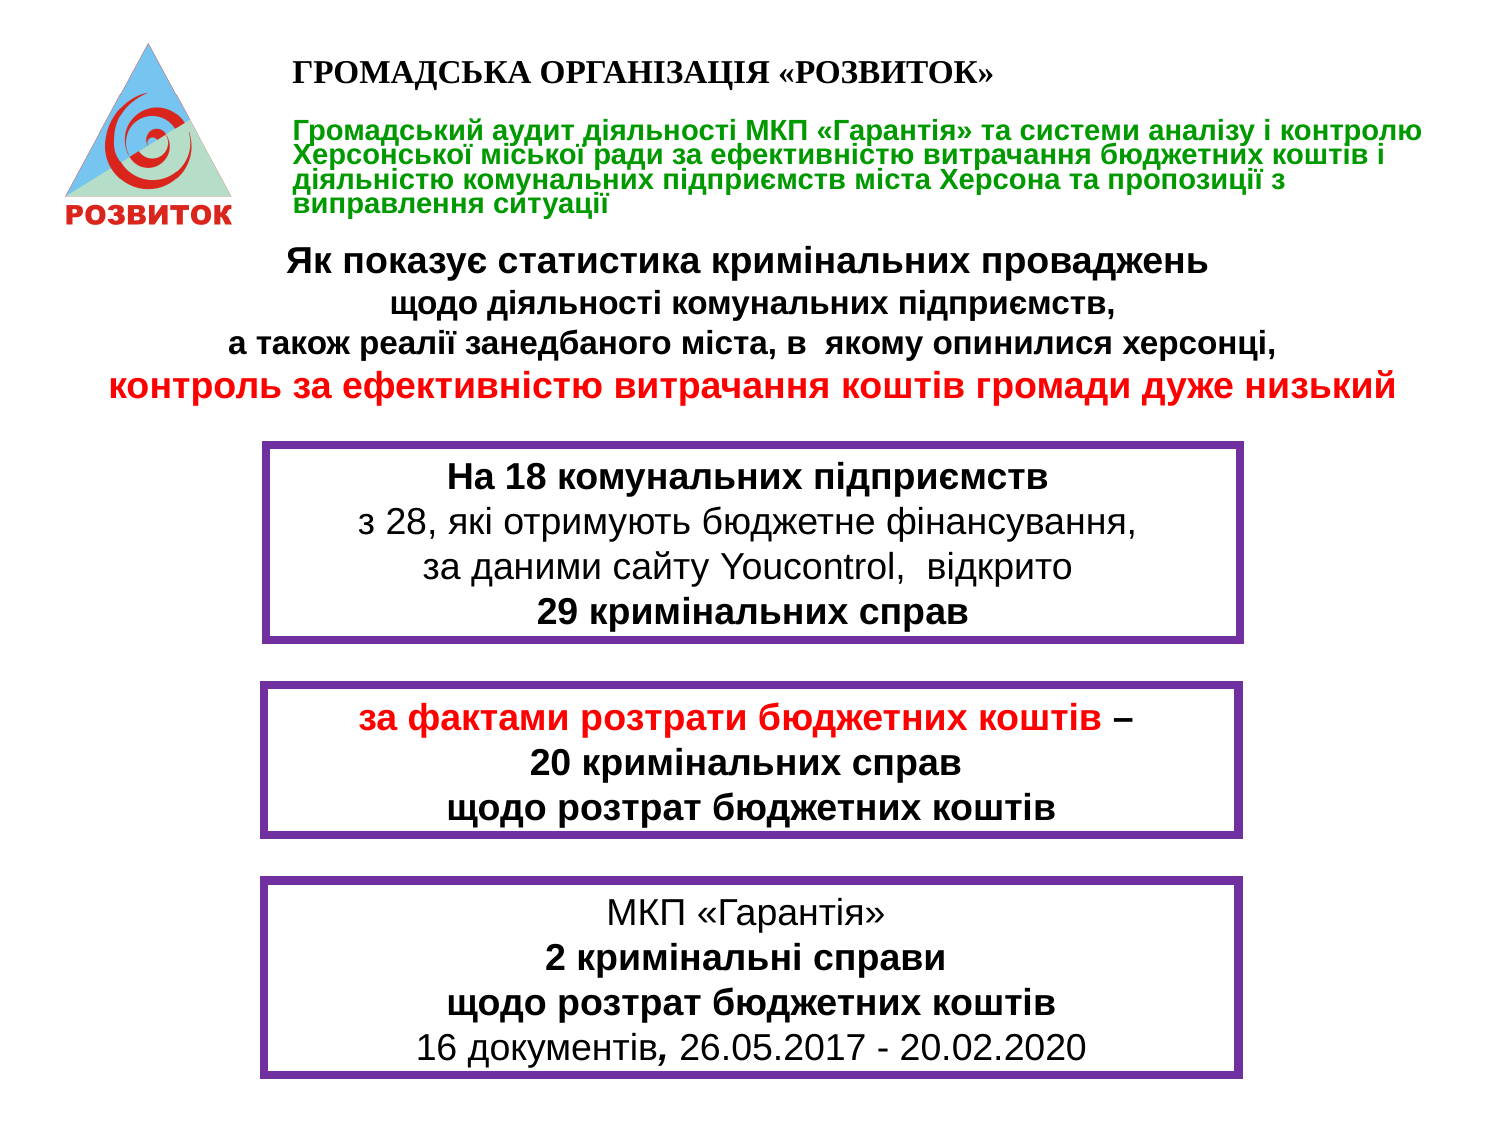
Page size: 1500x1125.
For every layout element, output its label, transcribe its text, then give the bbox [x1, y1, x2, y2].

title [64, 42, 232, 225]
text_box ГРОМАДСЬКА ОРГАНІЗАЦІЯ «РОЗВИТОК» [277, 37, 1341, 90]
text_box за фактами розтрати бюджетних коштів – 20 кримінальних справ щодо розтрат бюджетних коштів [264, 685, 1239, 836]
text_box Як показує статистика кримінальних проваджень щодо діяльності комунальних підприємств, а також реалії занедбаного міста, в якому опинилися херсонці, контроль за ефективністю витрачання коштів громади дуже низький [32, 228, 1474, 414]
subtitle Громадський аудит діяльності МКП «Гарантія» та системи аналізу і контролю Херсонської міської ради за ефективністю витрачання бюджетних коштів і діяльністю комунальних підприємств міста Херсона та пропозиції з виправлення ситуації [277, 113, 1459, 221]
text_box На 18 комунальних підприємств з 28, які отримують бюджетне фінансування, за даними сайту Youcontrol, відкрито 29 кримінальних справ [265, 445, 1241, 640]
text_box МКП «Гарантія» 2 кримінальні справи щодо розтрат бюджетних коштів 16 документів, 26.05.2017 - 20.02.2020 [264, 880, 1239, 1076]
